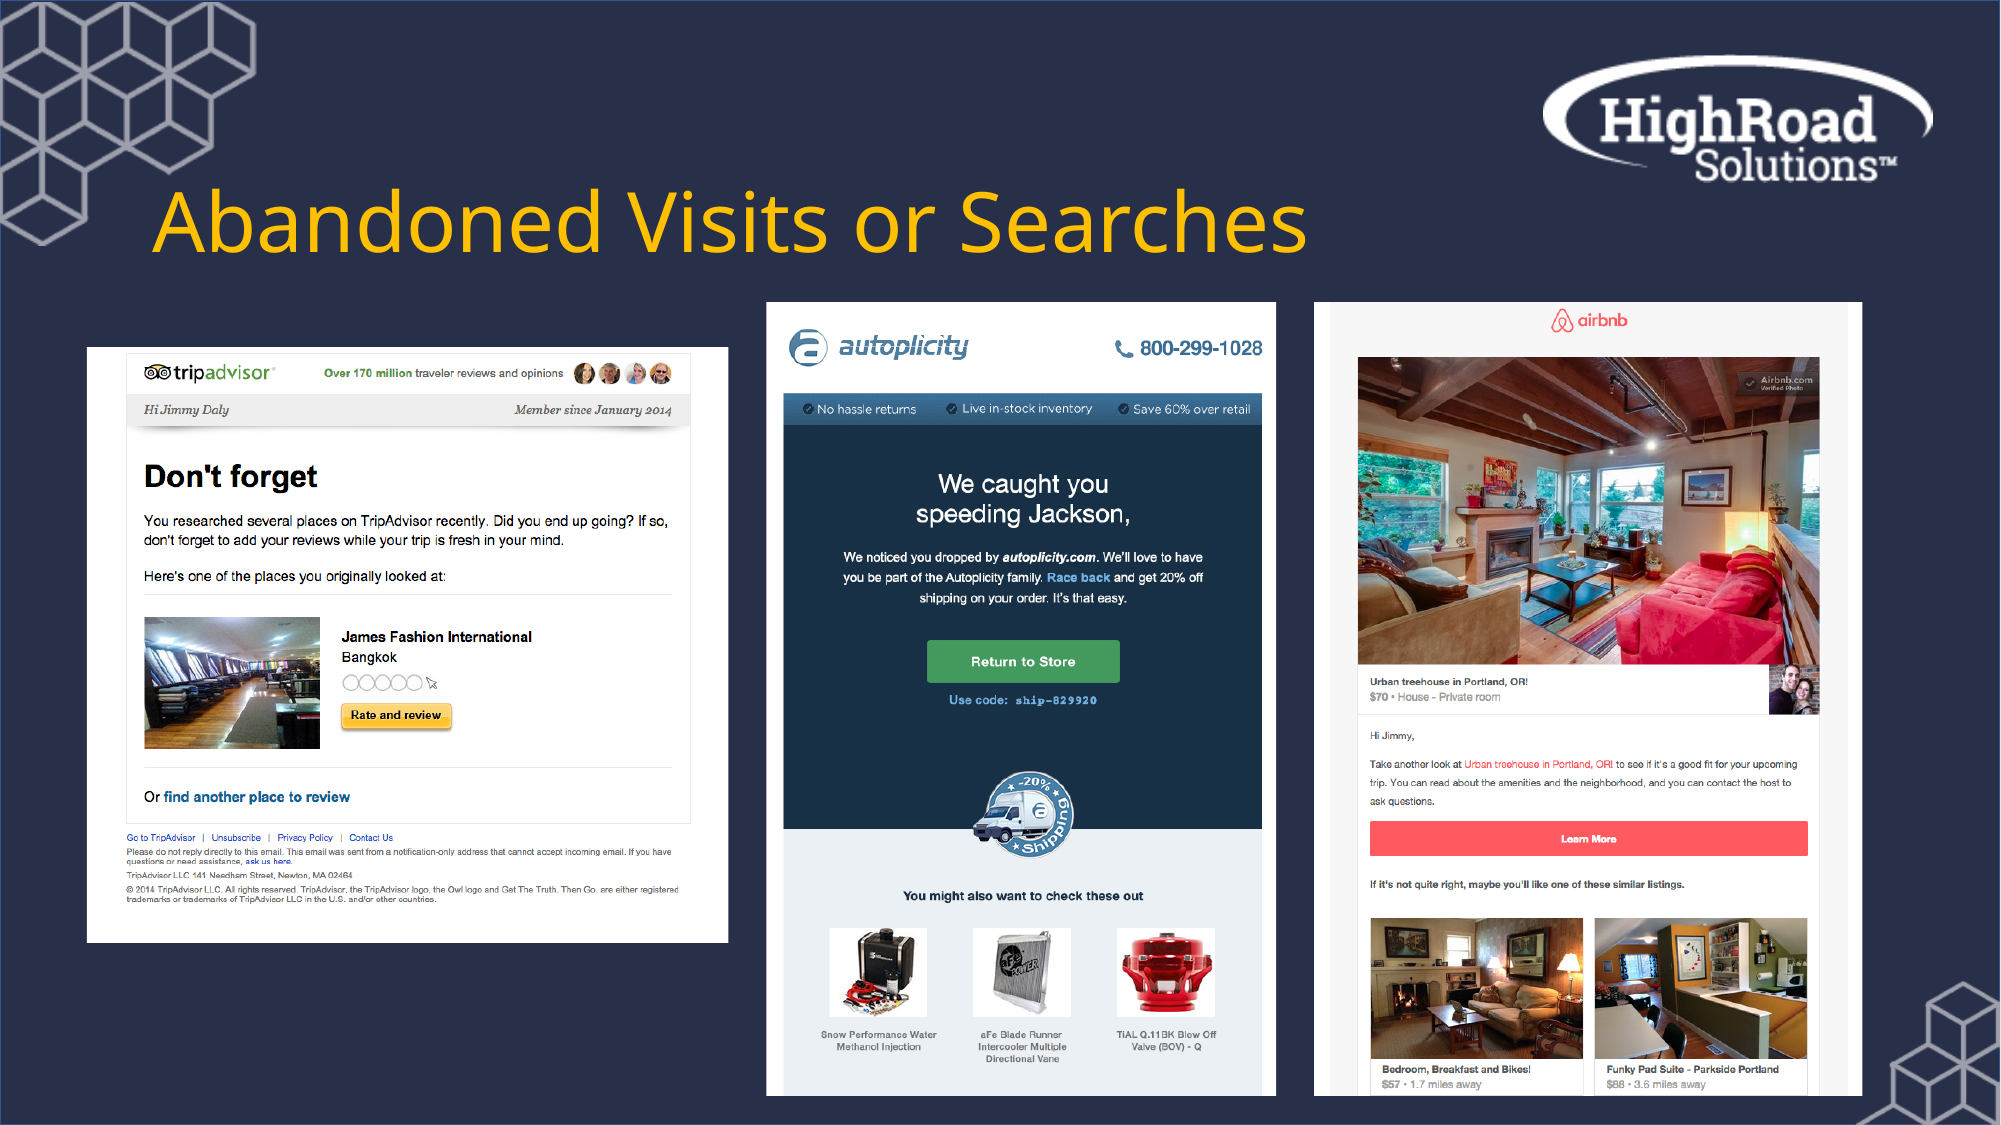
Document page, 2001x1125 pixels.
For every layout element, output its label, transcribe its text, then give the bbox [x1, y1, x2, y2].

picture [86, 347, 729, 943]
picture [1543, 54, 1933, 183]
picture [1314, 301, 2000, 1125]
title Abandoned Visits or Searches [137, 129, 1863, 321]
picture [0, 2, 330, 246]
picture [766, 301, 1277, 1096]
